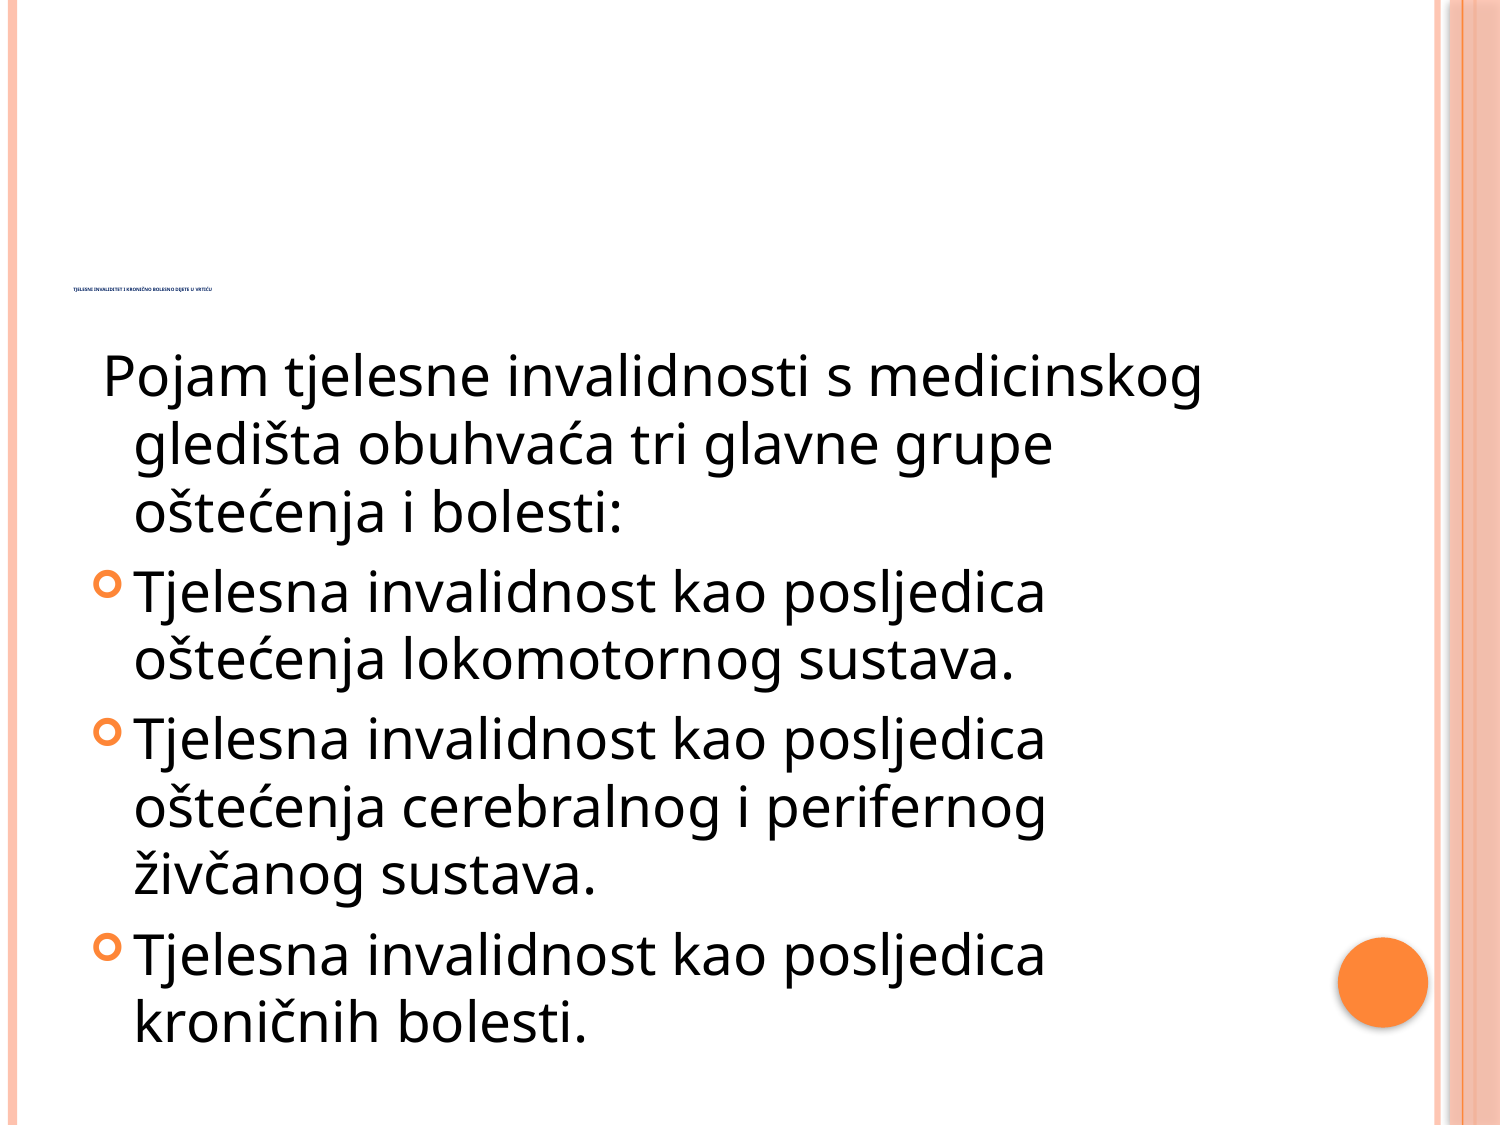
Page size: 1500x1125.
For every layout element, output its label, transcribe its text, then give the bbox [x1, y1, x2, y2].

list Pojam tjelesne invalidnosti s medicinskog gledišta obuhvaća tri glavne grupe oštećenja i bolesti: Tjelesna invalidnost kao posljedica oštećenja lokomotornog sustava. Tjelesna invalidnost kao posljedica oštećenja cerebralnog i perifernog živčanog sustava. Tjelesna invalidnost kao posljedica kroničnih bolesti. [74, 262, 1301, 1063]
title TJELESNI INVALIDITET I KRONIČNO BOLESNO DIJETE U VRTIĆU [58, 82, 1430, 305]
